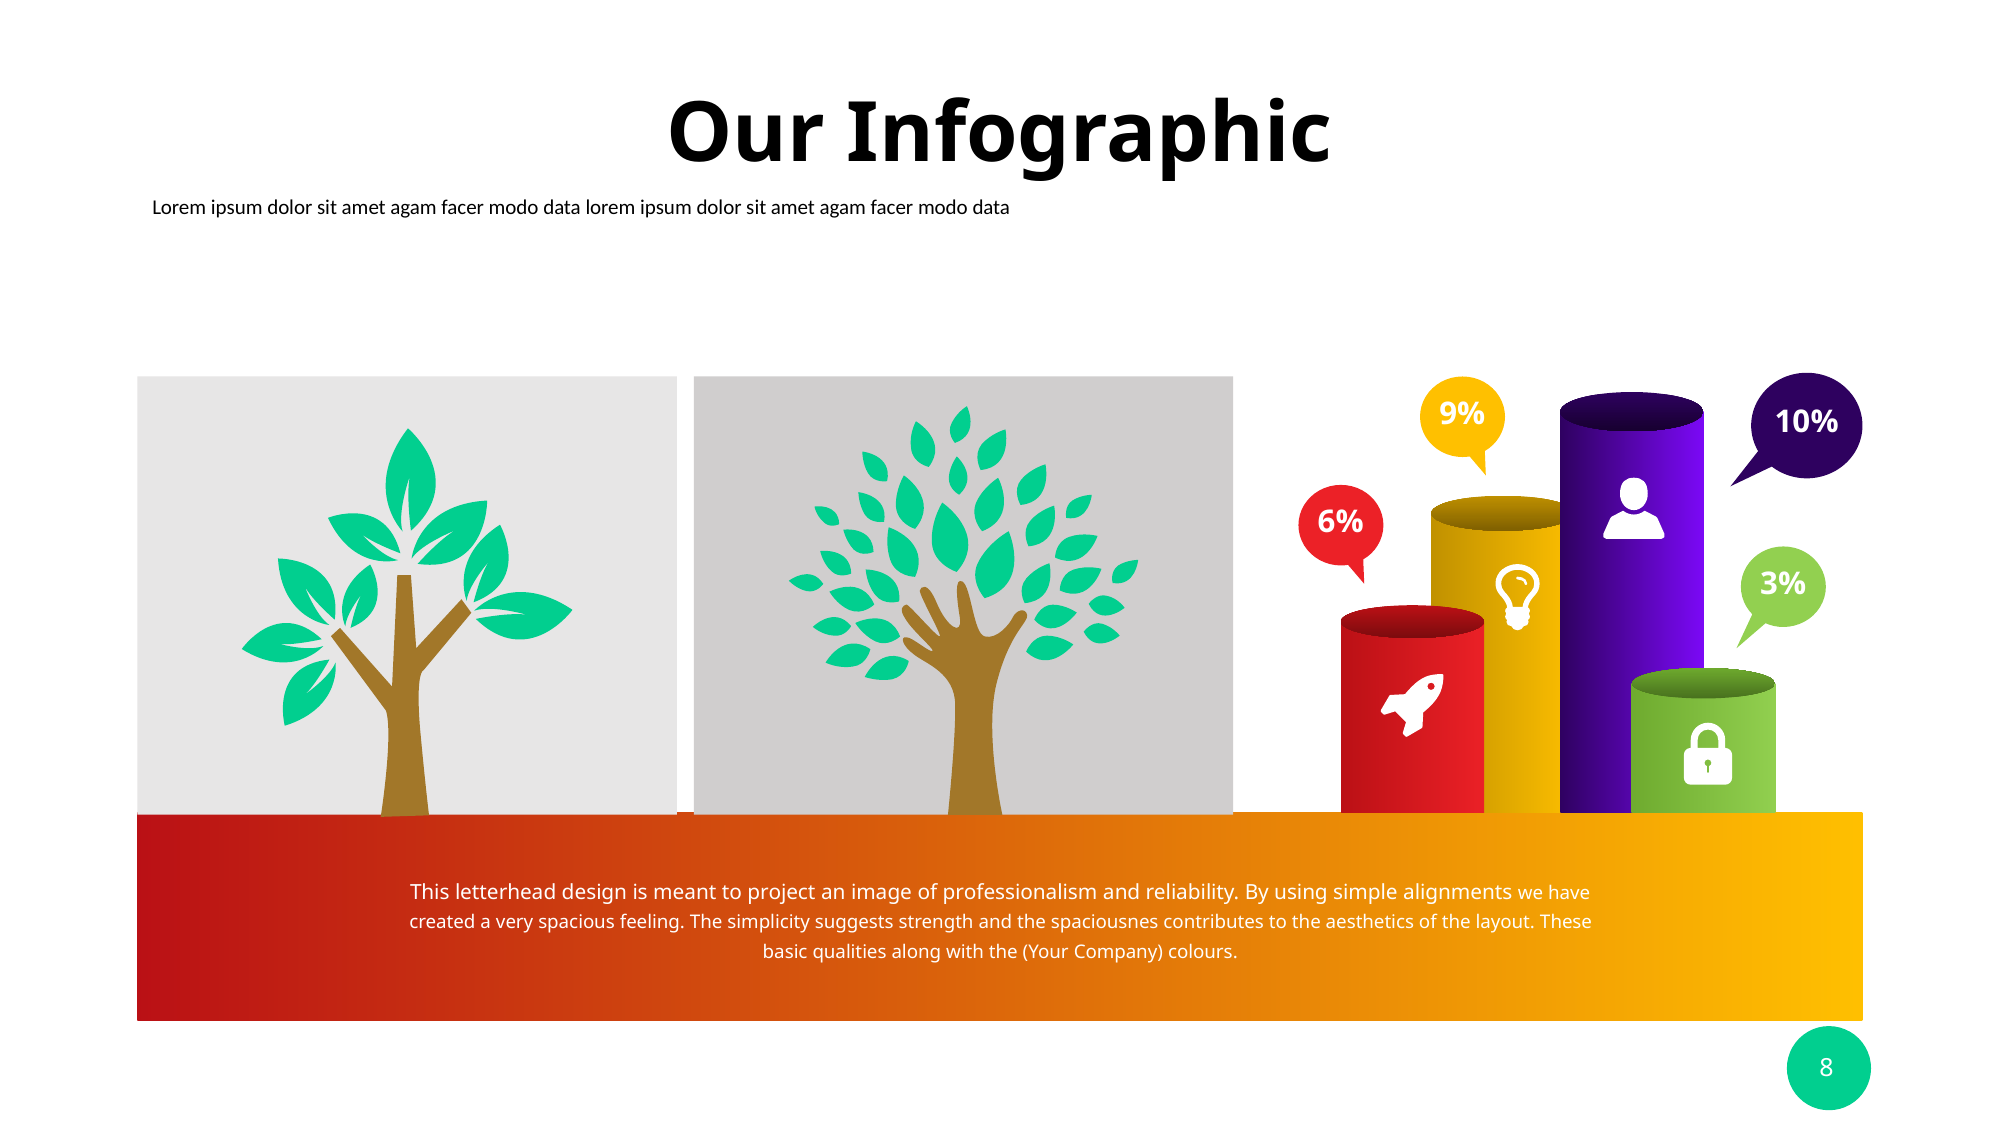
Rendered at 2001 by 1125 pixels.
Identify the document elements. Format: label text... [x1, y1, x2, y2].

text_box [136, 375, 678, 816]
subtitle Lorem ipsum dolor sit amet agam facer modo data lorem ipsum dolor sit amet agam facer modo data [137, 186, 1863, 227]
title Our Infographic [137, 78, 1863, 186]
text_box [137, 812, 1863, 1021]
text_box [788, 406, 1139, 815]
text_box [241, 428, 573, 817]
slide_number 8 [1790, 1042, 1863, 1094]
text_box This letterhead design is meant to project an image of professionalism and reliability. By using simple alignments we have created a very spacious feeling. The simplicity suggests strength and the spaciousnes contributes to the aesthetics of the layout. These basic qualities along with the (Your Company) colours. [390, 859, 1610, 974]
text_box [1298, 372, 1863, 813]
text_box [693, 375, 1234, 816]
